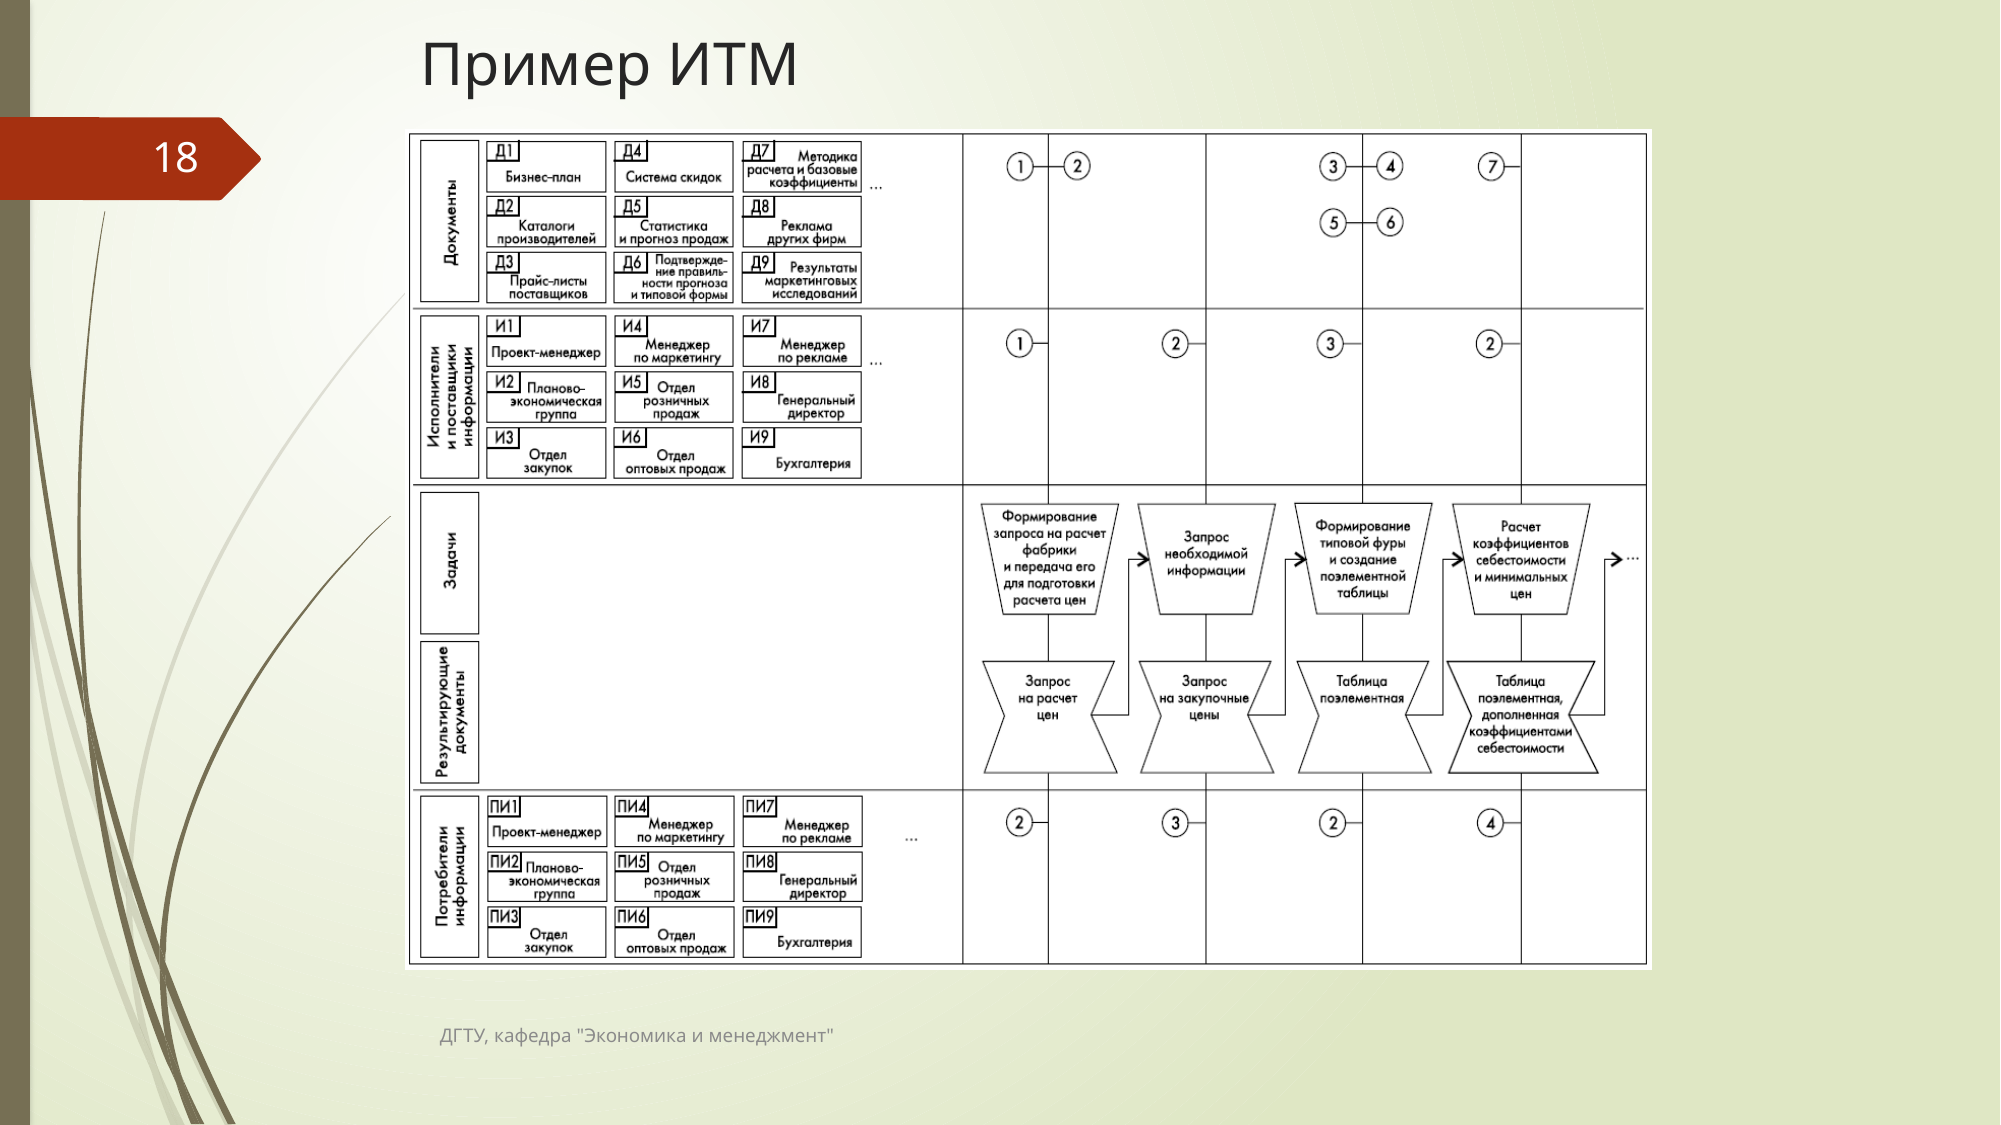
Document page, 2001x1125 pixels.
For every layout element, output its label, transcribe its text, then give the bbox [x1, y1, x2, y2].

title Пример ИТМ [405, 18, 1868, 106]
footer ДГТУ, кафедра "Экономика и менеджмент" [424, 1006, 1675, 1067]
slide_number 18 [87, 129, 216, 190]
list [404, 128, 1652, 970]
